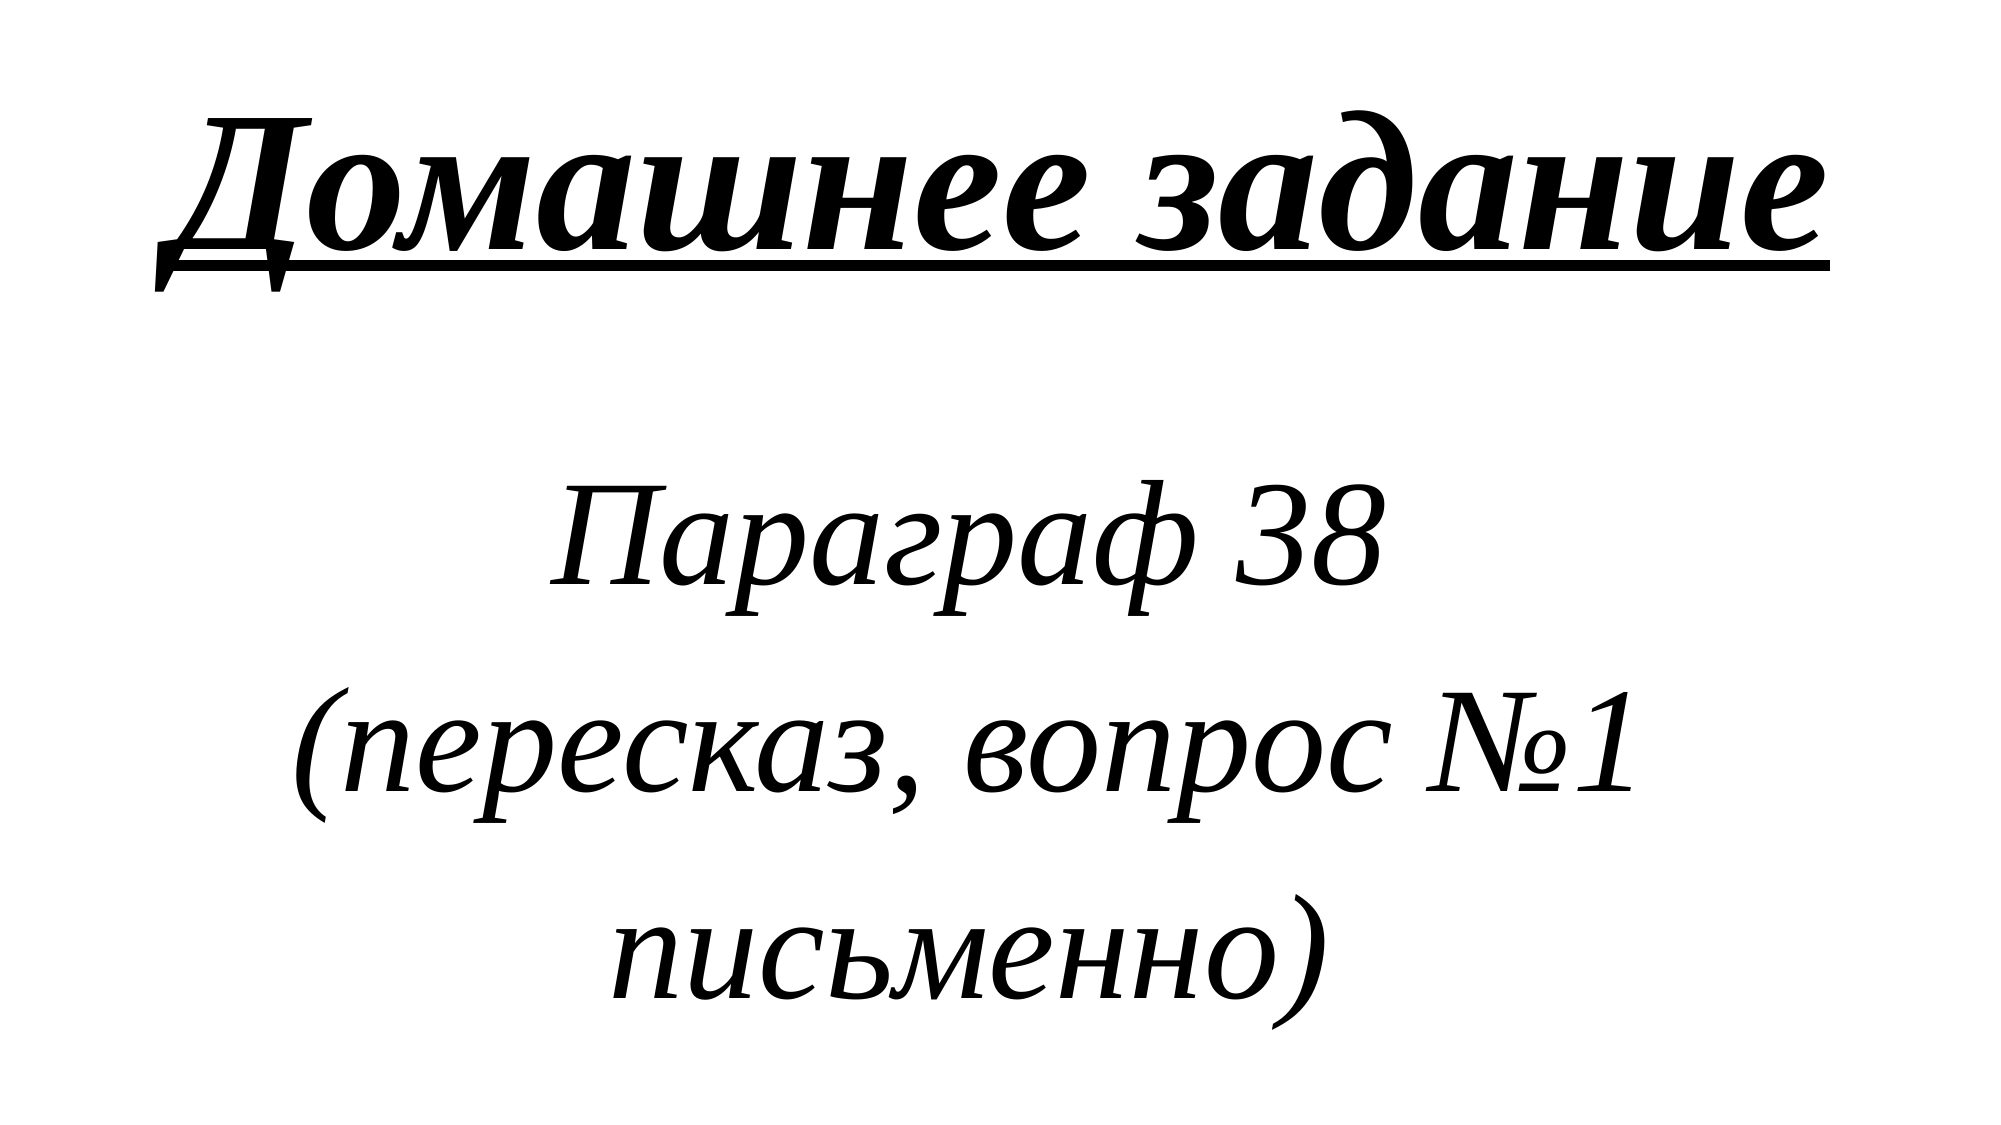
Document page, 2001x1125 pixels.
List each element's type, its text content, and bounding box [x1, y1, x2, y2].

title Домашнее задание [137, 59, 1863, 310]
text_box Параграф 38 (пересказ, вопрос №1 письменно) [241, 399, 1697, 1036]
